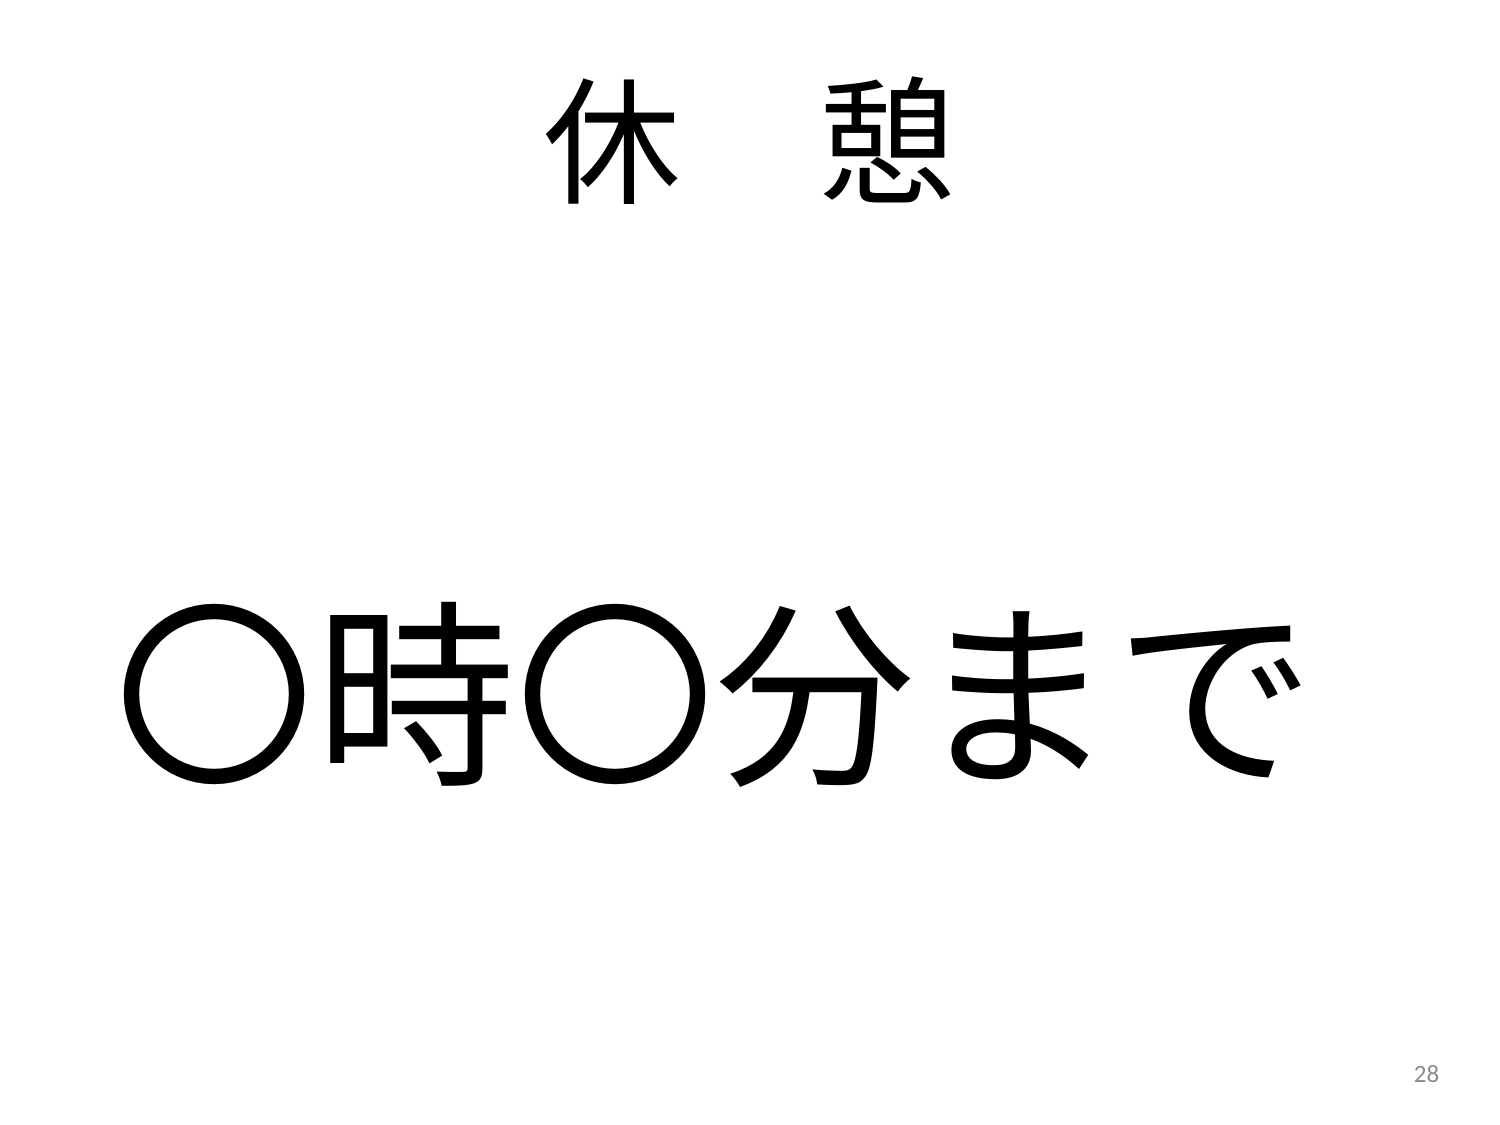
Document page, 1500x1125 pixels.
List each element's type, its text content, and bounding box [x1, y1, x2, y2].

slide_number 28 [1104, 1042, 1455, 1103]
title 休 憩 [75, 45, 1425, 233]
text_box 〇時〇分まで [100, 563, 1451, 818]
